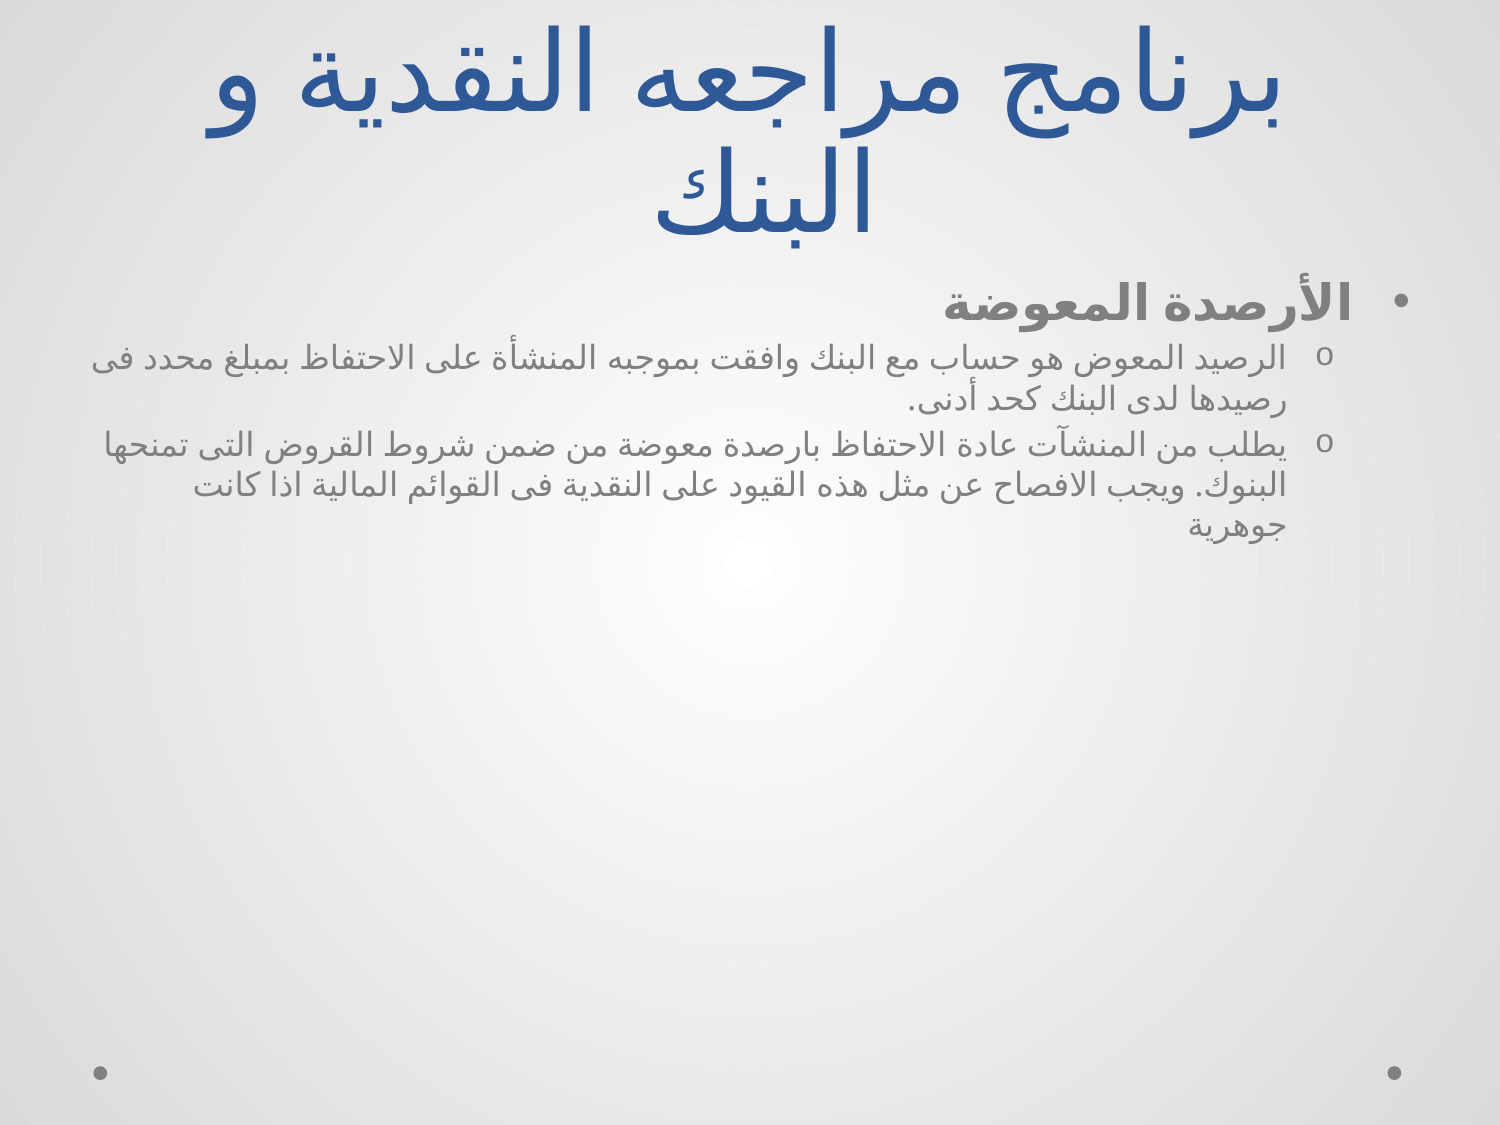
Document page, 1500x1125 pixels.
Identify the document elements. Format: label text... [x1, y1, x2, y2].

list الأرصدة المعوضة الرصيد المعوض هو حساب مع البنك وافقت بموجبه المنشأة على الاحتفاظ بمبلغ محدد فى رصيدها لدى البنك كحد أدنى. يطلب من المنشآت عادة الاحتفاظ بارصدة معوضة من ضمن شروط القروض التى تمنحها البنوك. ويجب الافصاح عن مثل هذه القيود على النقدية فى القوائم المالية اذا كانت جوهرية [75, 262, 1425, 1005]
title برنامج مراجعه النقدية و البنك [75, 0, 1425, 262]
